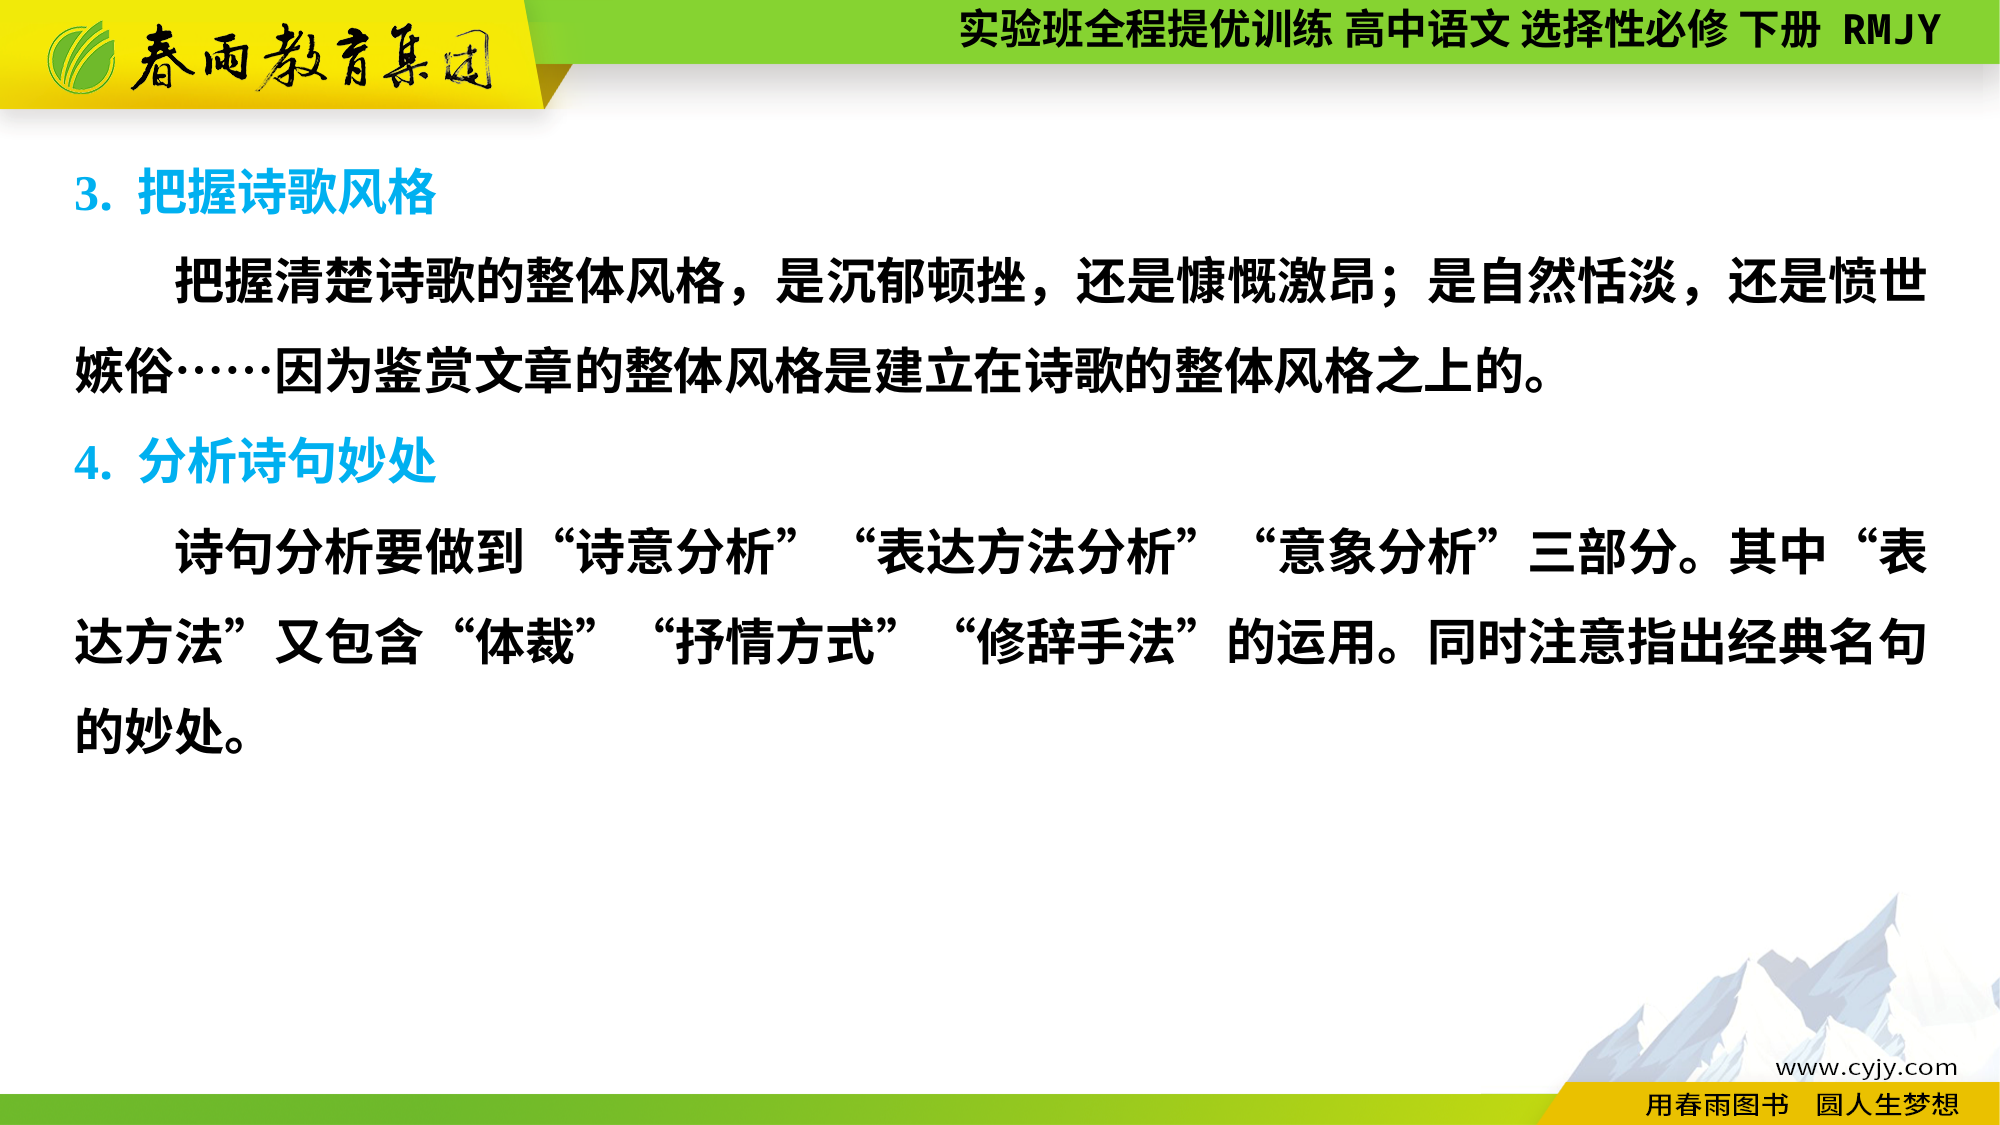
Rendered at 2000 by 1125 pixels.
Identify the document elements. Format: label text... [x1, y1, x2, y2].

picture [0, 0, 2000, 1125]
list 3. 把握诗歌风格 把握清楚诗歌的整体风格，是沉郁顿挫，还是慷慨激昂；是自然恬淡，还是愤世嫉俗……因为鉴赏文章的整体风格是建立在诗歌的整体风格之上的。 4. 分析诗句妙处 诗句分析要做到“诗意分析”“表达方法分析”“意象分析”三部分。其中“表达方法”又包含“体裁”“抒情方式”“修辞手法”的运用。同时注意指出经典名句的妙处。 [59, 122, 1944, 774]
